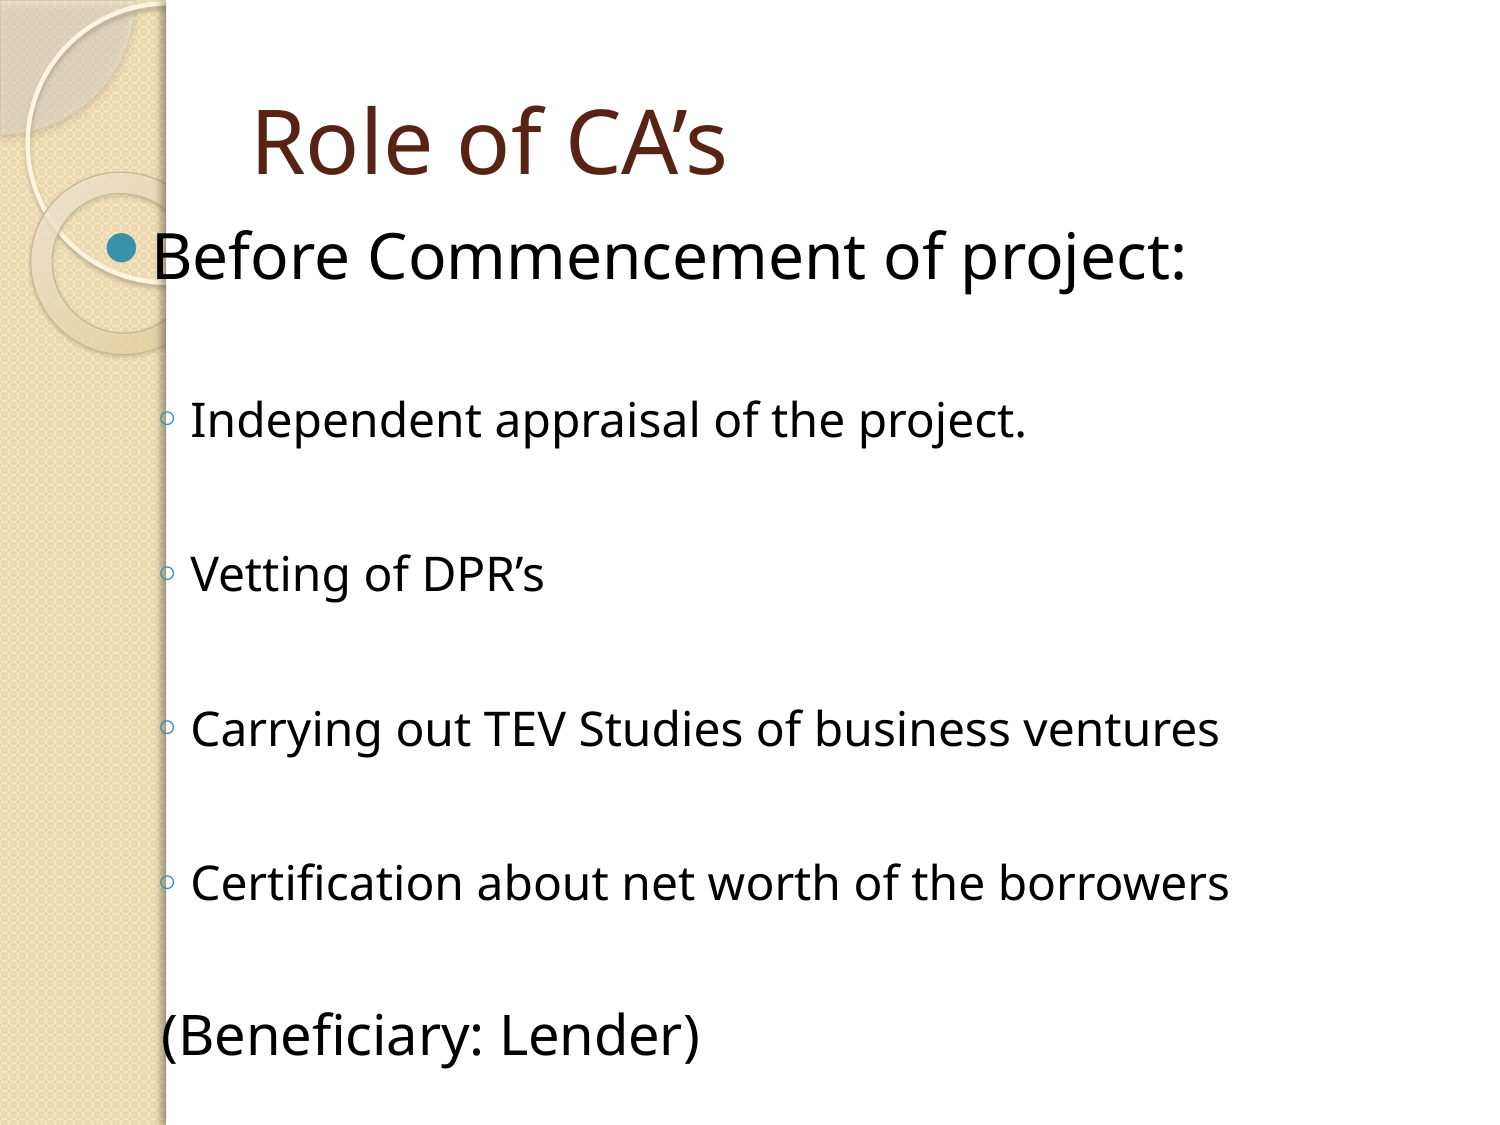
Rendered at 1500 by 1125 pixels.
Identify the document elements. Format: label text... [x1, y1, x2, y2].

list Before Commencement of project: Independent appraisal of the project. Vetting of DPR’s Carrying out TEV Studies of business ventures Certification about net worth of the borrowers (Beneficiary: Lender) [75, 208, 1425, 1083]
title Role of CA’s [235, 45, 1466, 233]
